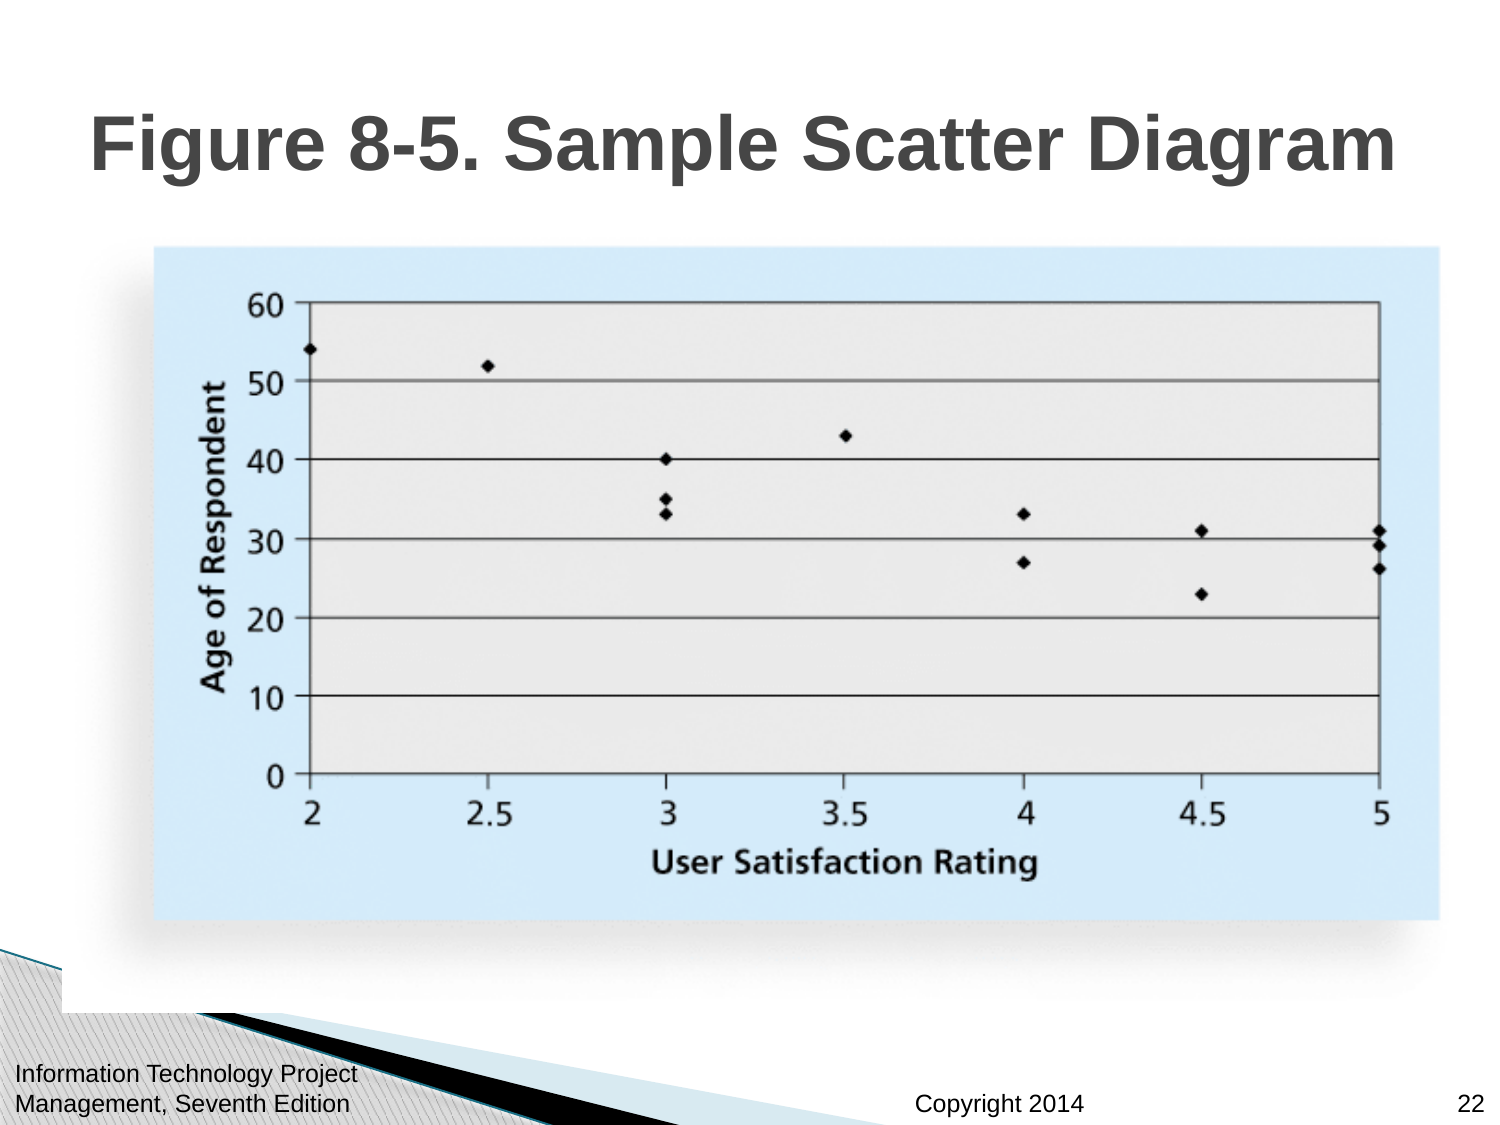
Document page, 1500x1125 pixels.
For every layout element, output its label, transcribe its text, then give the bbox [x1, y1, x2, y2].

picture [62, 224, 1463, 1013]
slide_number 22 [1408, 1065, 1500, 1125]
footer Information Technology Project Management, Seventh Edition [0, 1065, 425, 1125]
title Figure 8-5. Sample Scatter Diagram [75, 45, 1425, 224]
